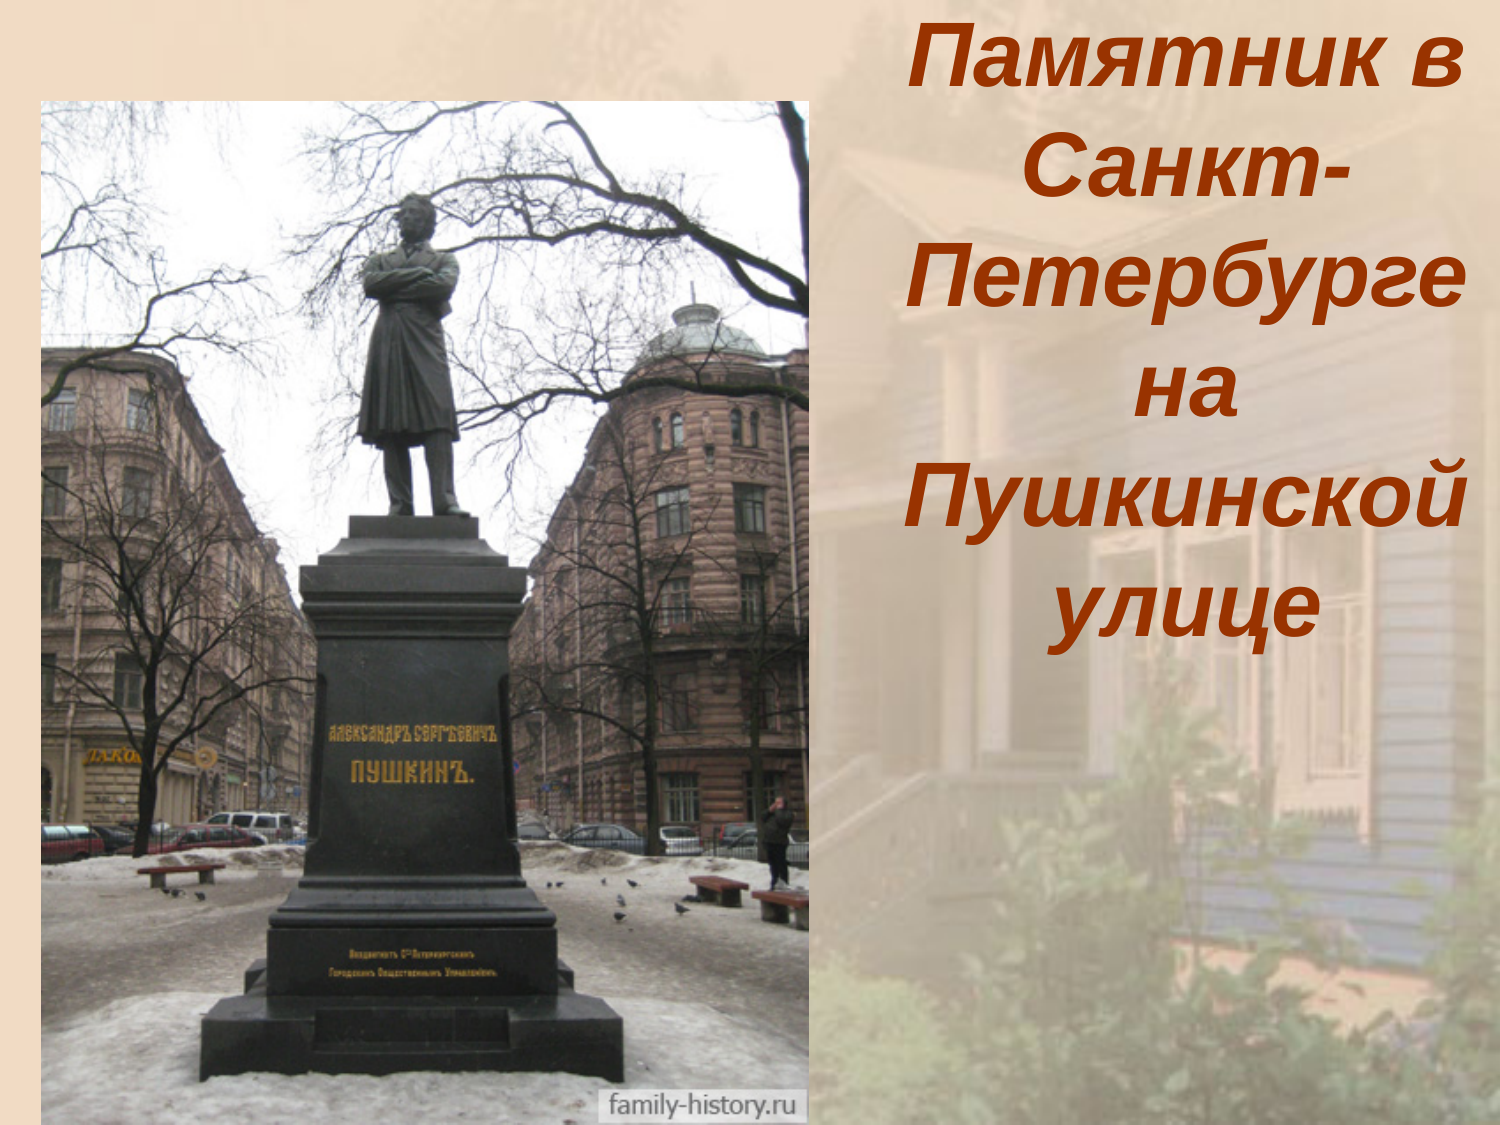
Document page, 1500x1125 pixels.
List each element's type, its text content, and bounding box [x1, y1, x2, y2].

picture [0, 0, 1500, 1125]
title Памятник в Санкт-Петербурге на Пушкинской улице [873, 0, 1500, 650]
